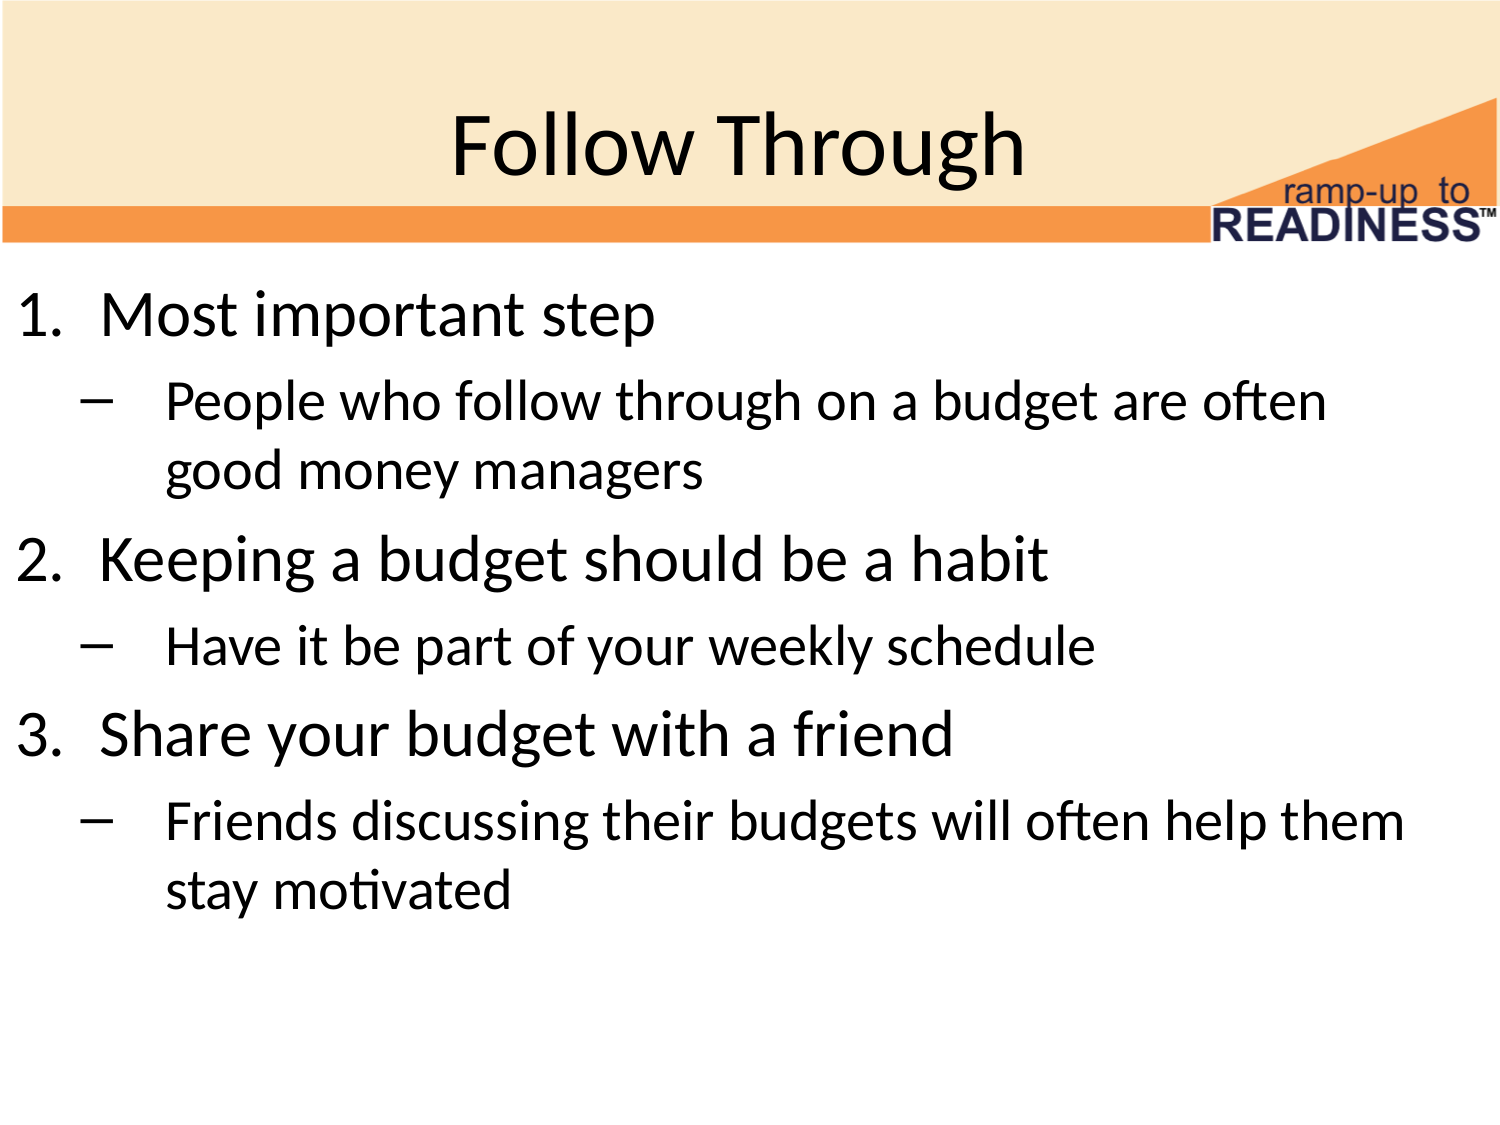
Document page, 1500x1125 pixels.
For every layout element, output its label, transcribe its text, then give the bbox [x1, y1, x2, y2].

title Follow Through [75, 45, 1425, 233]
picture [0, 0, 1500, 1125]
list Most important step People who follow through on a budget are often good money managers Keeping a budget should be a habit Have it be part of your weekly schedule Share your budget with a friend Friends discussing their budgets will often help them stay motivated [0, 262, 1425, 1005]
